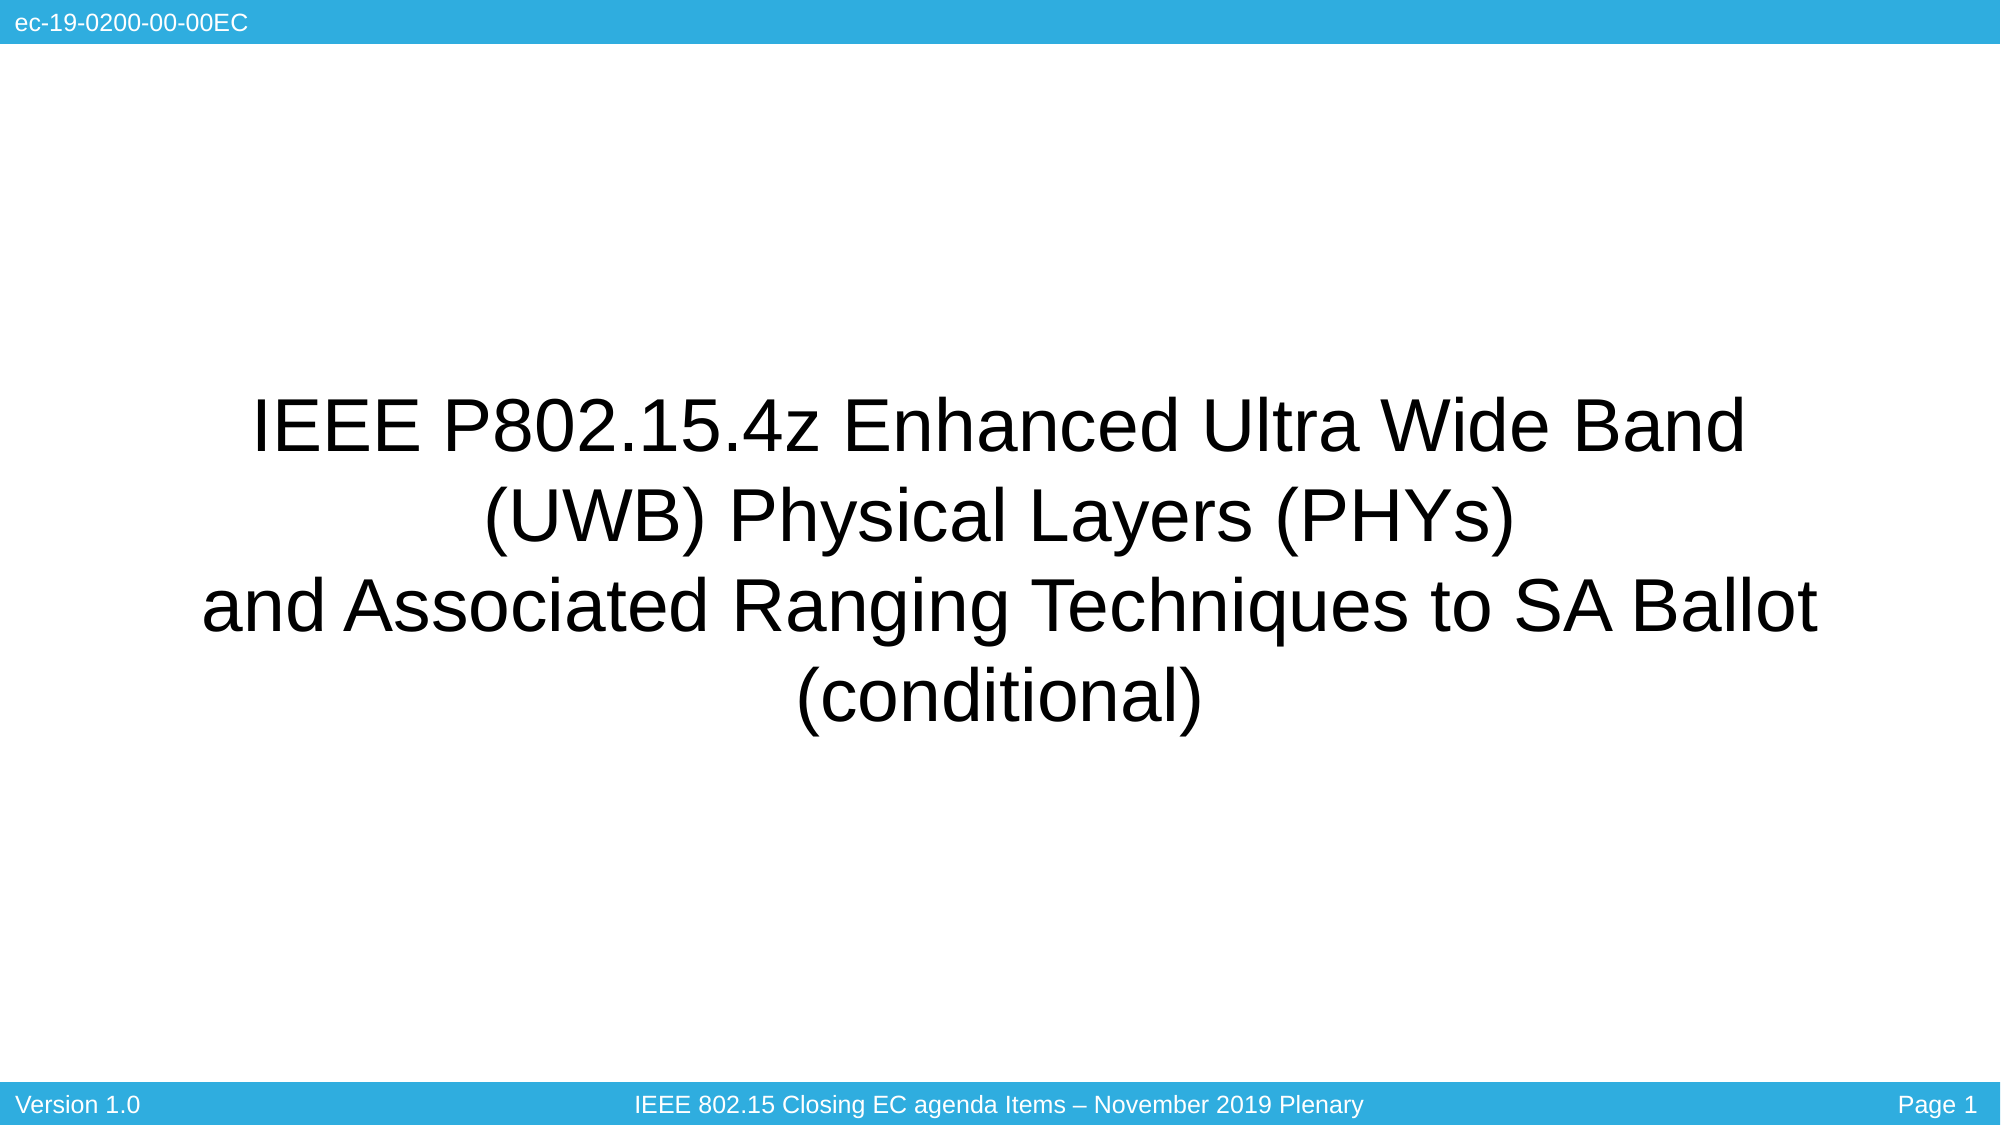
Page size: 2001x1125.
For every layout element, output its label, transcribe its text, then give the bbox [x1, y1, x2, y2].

title IEEE P802.15.4z Enhanced Ultra Wide Band (UWB) Physical Layers (PHYs) and Associated Ranging Techniques to SA Ballot (conditional) [150, 349, 1850, 764]
